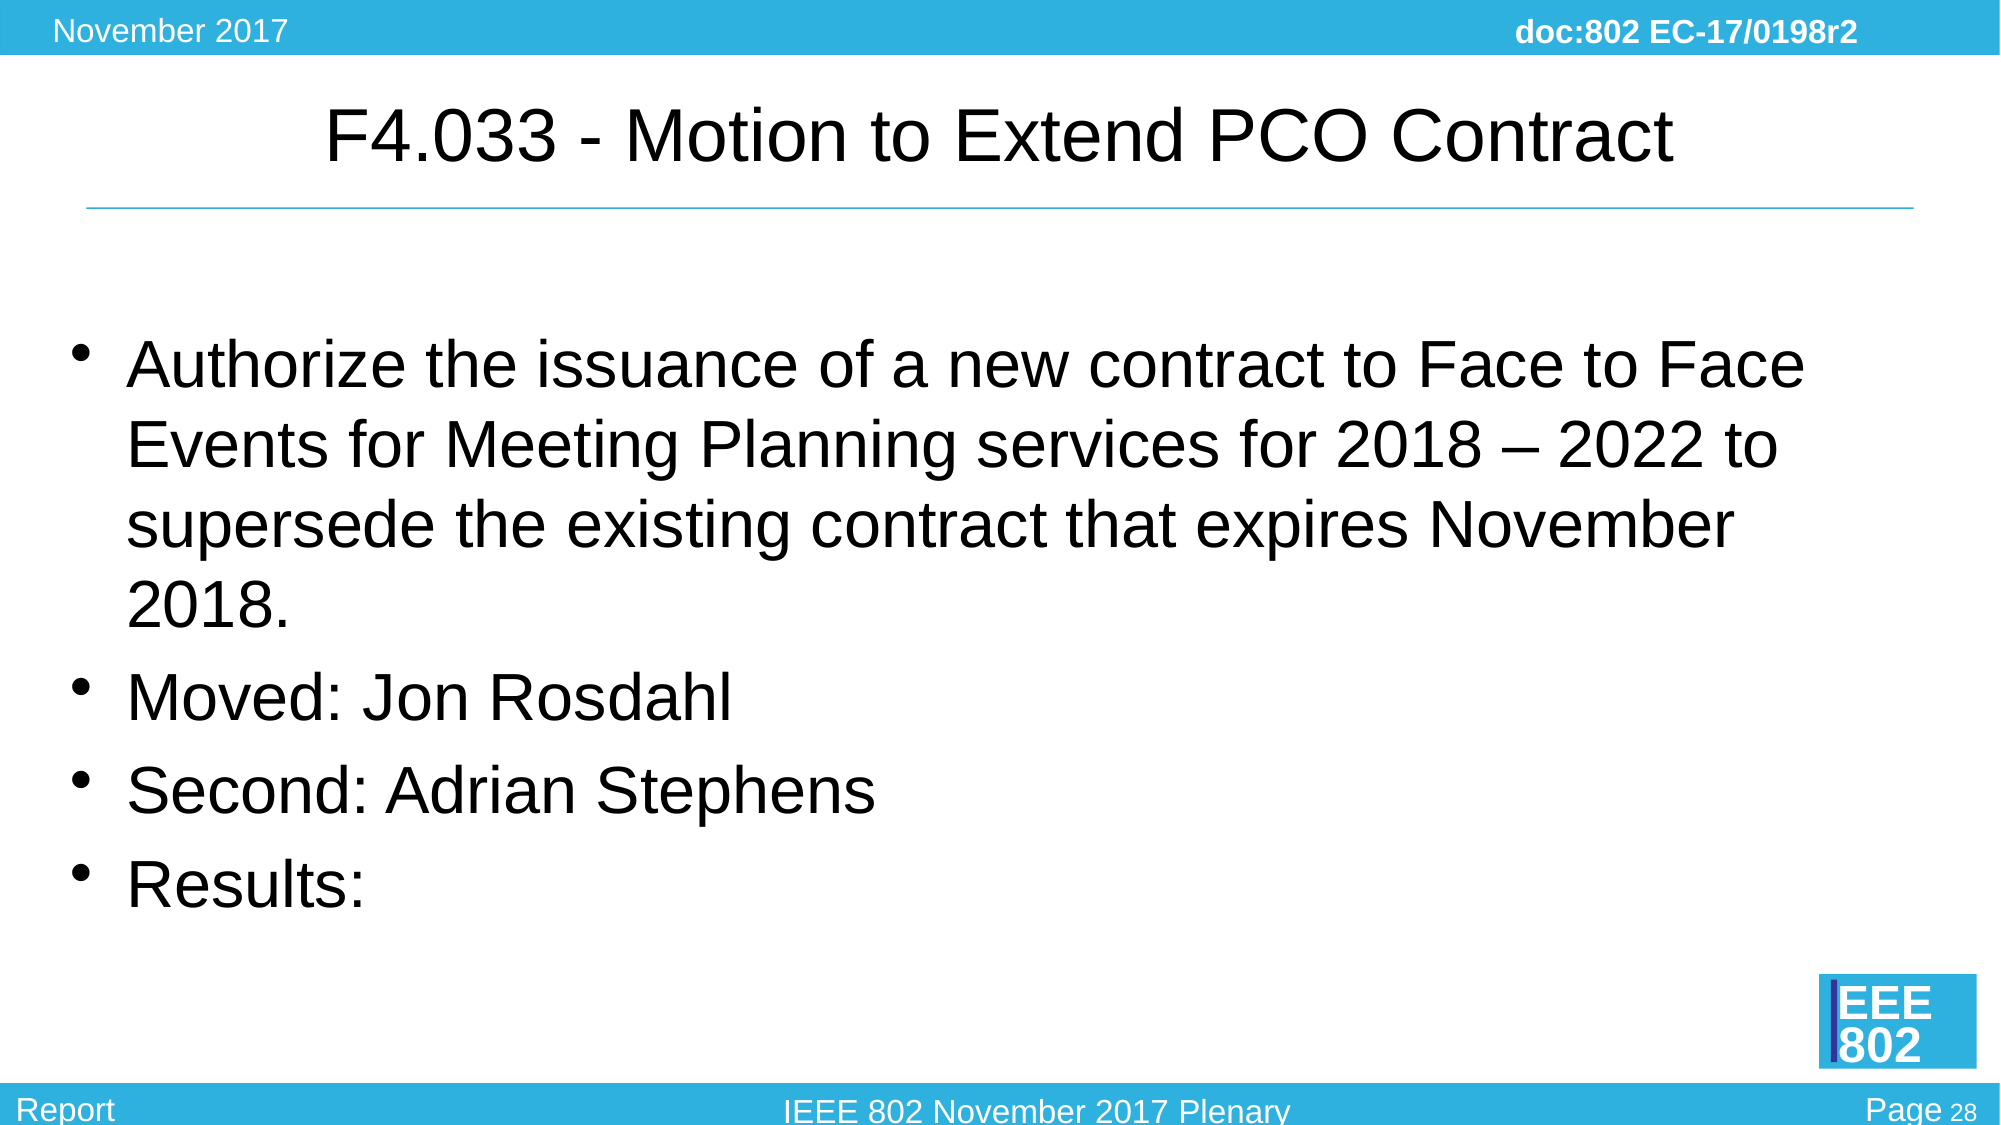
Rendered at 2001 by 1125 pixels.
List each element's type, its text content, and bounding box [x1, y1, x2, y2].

title F4.033 - Motion to Extend PCO Contract [99, 66, 1900, 197]
list Authorize the issuance of a new contract to Face to Face Events for Meeting Planning services for 2018 – 2022 to supersede the existing contract that expires November 2018. Moved: Jon Rosdahl Second: Adrian Stephens Results: [54, 220, 1855, 963]
